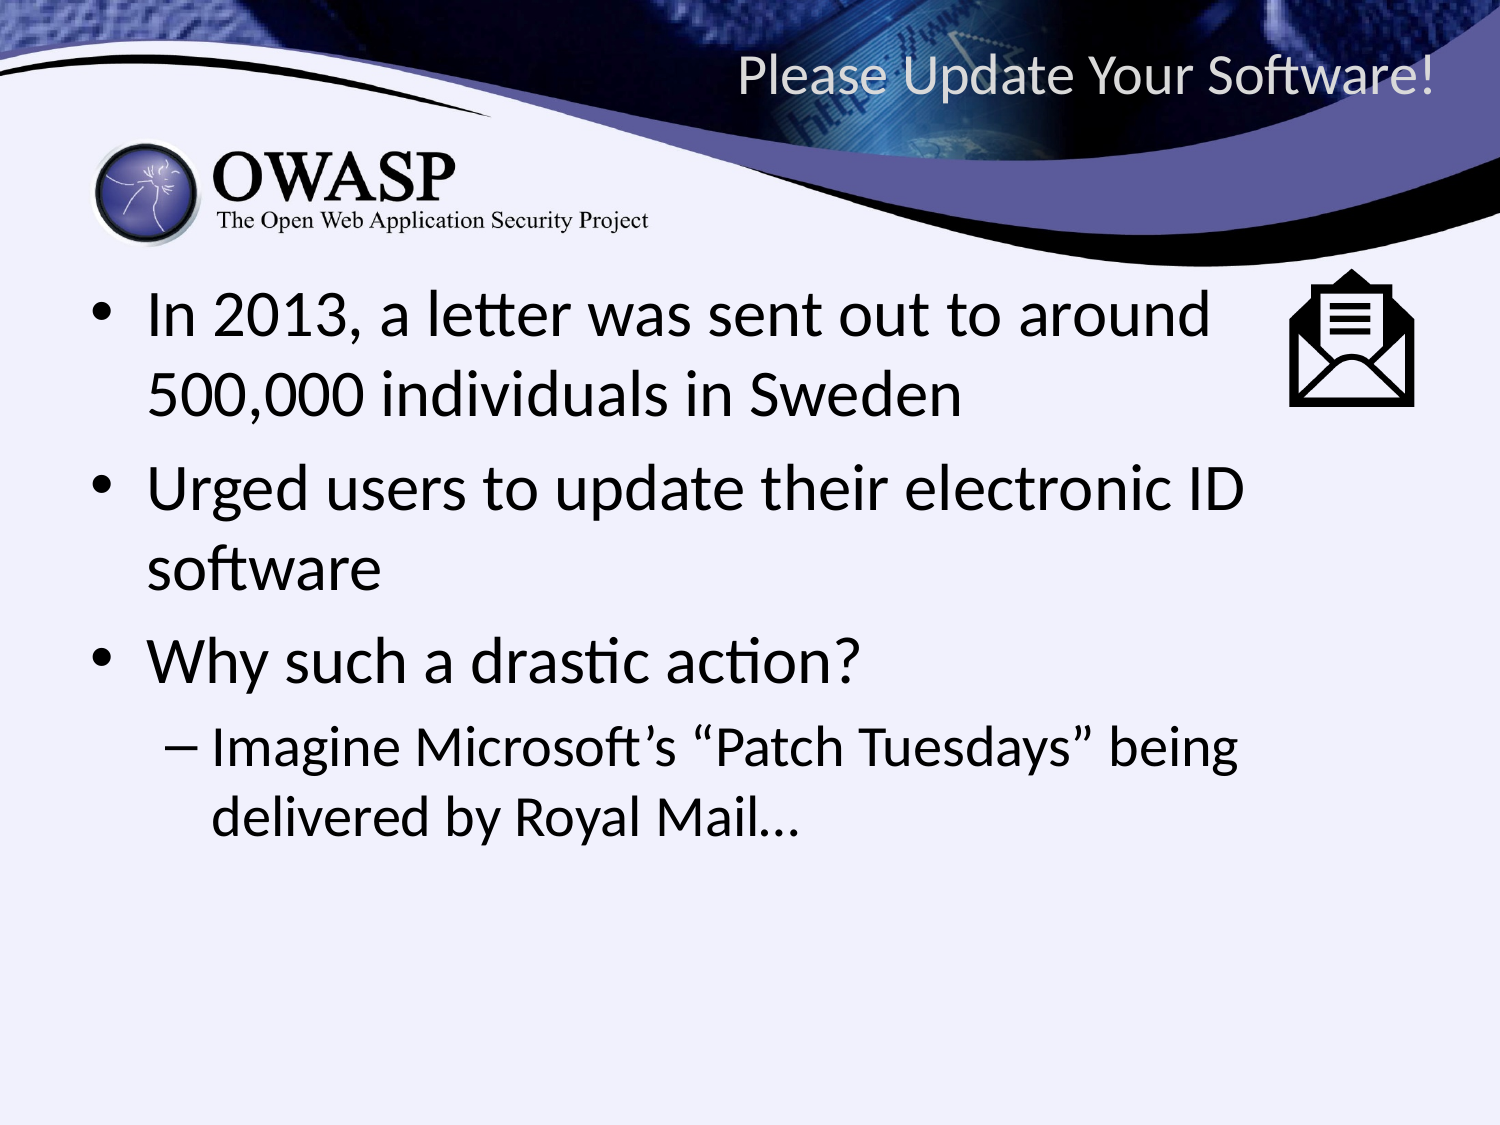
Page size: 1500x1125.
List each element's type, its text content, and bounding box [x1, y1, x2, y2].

list In 2013, a letter was sent out to around 500,000 individuals in Sweden Urged users to update their electronic ID software Why such a drastic action? Imagine Microsoft’s “Patch Tuesdays” being delivered by Royal Mail… [75, 262, 1425, 1005]
title Please Update Your Software! [699, 12, 1475, 130]
picture [0, 0, 1500, 1125]
